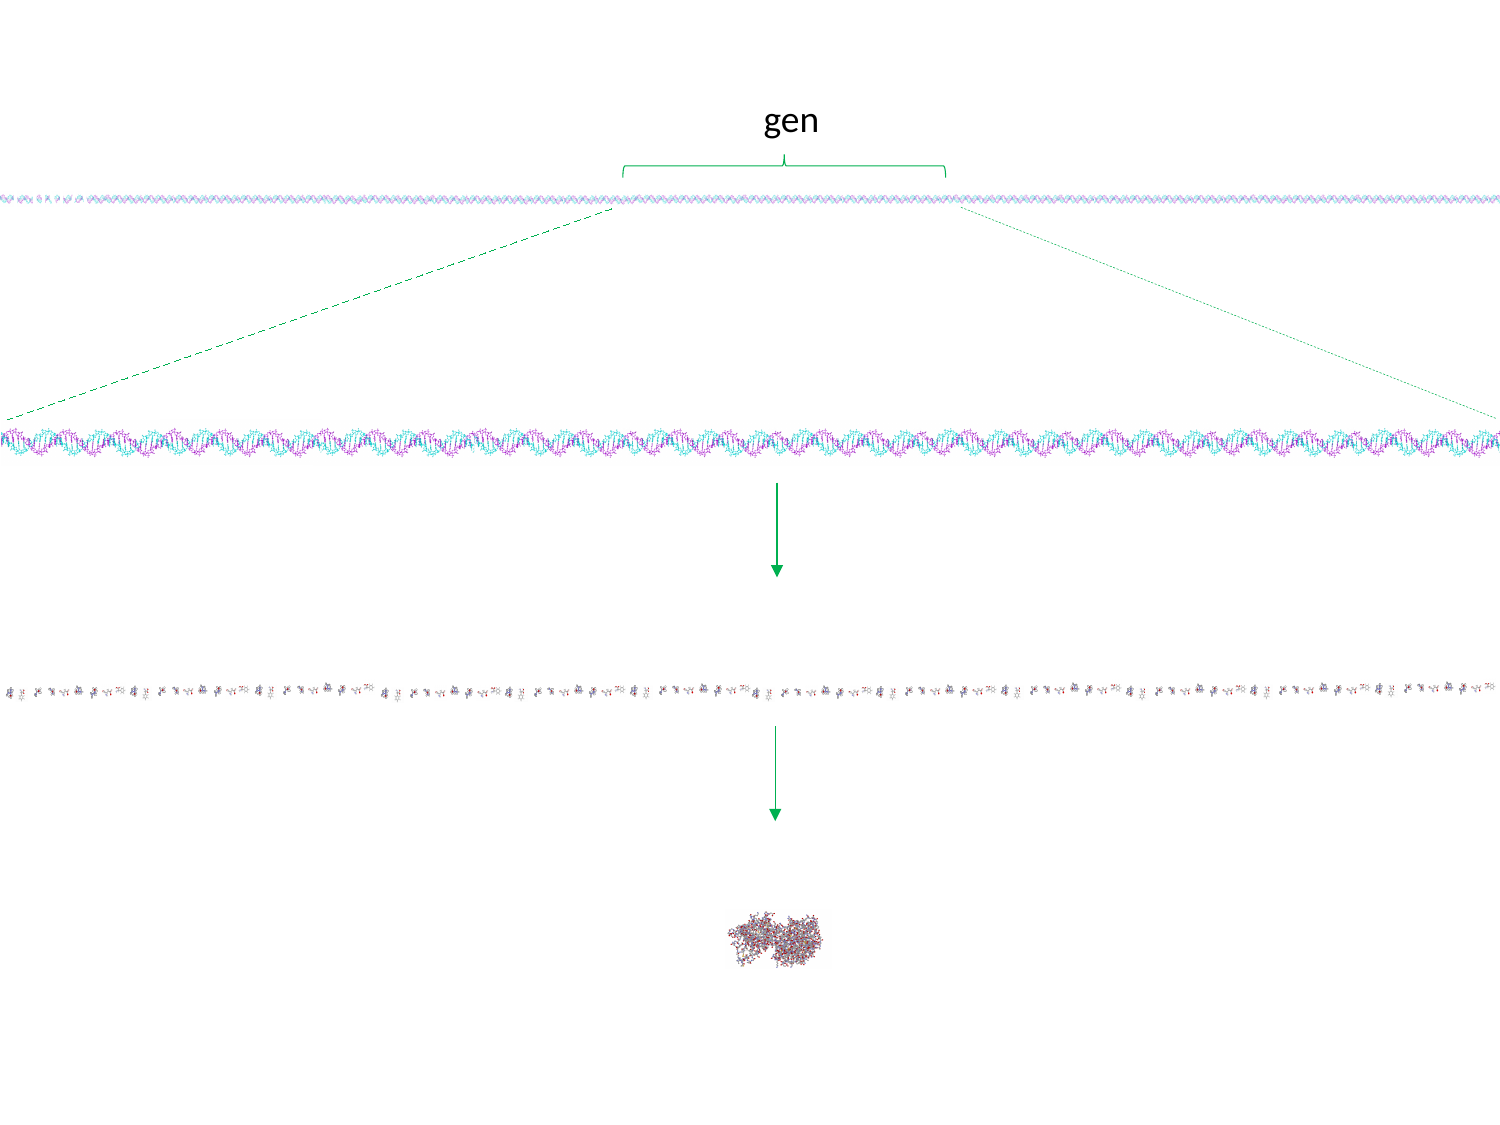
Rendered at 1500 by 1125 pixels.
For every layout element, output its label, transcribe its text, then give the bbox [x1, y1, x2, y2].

picture [197, 682, 209, 697]
picture [657, 683, 669, 698]
picture [296, 683, 306, 696]
picture [774, 191, 796, 207]
picture [917, 684, 927, 697]
picture [874, 684, 886, 700]
picture [1128, 191, 1410, 203]
picture [820, 683, 832, 698]
picture [156, 684, 168, 699]
picture [587, 685, 599, 700]
picture [18, 191, 41, 207]
picture [281, 683, 293, 698]
picture [1208, 684, 1220, 699]
picture [73, 683, 85, 698]
picture [793, 686, 803, 698]
picture [501, 191, 728, 207]
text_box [728, 0, 737, 1125]
picture [422, 686, 432, 699]
picture [308, 683, 320, 698]
picture [1261, 685, 1273, 700]
picture [1318, 680, 1330, 695]
picture [336, 683, 348, 698]
picture [698, 681, 710, 696]
picture [1028, 683, 1040, 698]
picture [449, 683, 461, 698]
picture [47, 685, 57, 698]
picture [1167, 684, 1177, 697]
picture [1, 420, 728, 466]
picture [351, 680, 375, 698]
picture [1346, 680, 1371, 698]
text_box [622, 165, 728, 178]
picture [102, 685, 114, 700]
picture [958, 684, 970, 700]
picture [1097, 683, 1109, 698]
picture [944, 682, 956, 697]
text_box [159, 31, 175, 367]
text_box gen [774, 88, 796, 148]
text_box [950, 203, 1498, 419]
picture [1222, 681, 1247, 699]
picture [1054, 683, 1067, 698]
picture [1291, 683, 1301, 696]
picture [1416, 681, 1426, 694]
picture [45, 191, 60, 207]
picture [546, 685, 556, 697]
picture [683, 683, 696, 698]
picture [1248, 683, 1260, 698]
picture [1303, 683, 1316, 698]
picture [1443, 679, 1455, 694]
text_box [774, 154, 796, 178]
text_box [1112, 31, 1128, 367]
picture [0, 191, 13, 207]
picture [226, 682, 250, 699]
picture [774, 420, 1500, 466]
picture [379, 686, 391, 701]
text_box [796, 31, 812, 367]
picture [1180, 684, 1192, 699]
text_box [762, 0, 774, 1125]
picture [1194, 681, 1206, 696]
picture [834, 686, 846, 701]
picture [1484, 679, 1496, 694]
picture [671, 683, 681, 696]
picture [1457, 681, 1469, 697]
picture [999, 683, 1024, 700]
picture [115, 683, 126, 698]
picture [532, 685, 544, 700]
picture [1069, 680, 1081, 695]
picture [573, 682, 585, 697]
picture [477, 683, 502, 701]
picture [503, 685, 528, 702]
picture [1332, 683, 1344, 698]
picture [1428, 681, 1441, 696]
picture [1426, 191, 1500, 207]
picture [1153, 684, 1165, 699]
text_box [3, 208, 612, 421]
picture [1402, 681, 1414, 696]
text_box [1410, 31, 1426, 367]
picture [774, 909, 832, 969]
picture [1124, 684, 1149, 701]
picture [887, 687, 899, 701]
picture [128, 684, 152, 701]
picture [972, 682, 997, 699]
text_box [737, 0, 762, 1125]
picture [32, 685, 44, 700]
picture [712, 683, 724, 699]
picture [64, 191, 159, 207]
picture [463, 686, 475, 701]
picture [183, 684, 195, 699]
picture [601, 682, 626, 700]
picture [171, 684, 181, 697]
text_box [485, 32, 501, 367]
picture [848, 683, 873, 700]
picture [1277, 683, 1289, 698]
picture [779, 686, 791, 700]
picture [4, 685, 28, 702]
picture [88, 685, 100, 701]
picture [1083, 683, 1095, 698]
picture [903, 684, 915, 699]
picture [812, 191, 1112, 207]
picture [1471, 681, 1483, 696]
picture [1042, 683, 1052, 696]
picture [559, 685, 571, 700]
picture [1110, 680, 1122, 696]
picture [212, 684, 224, 699]
picture [175, 191, 485, 207]
picture [59, 685, 71, 700]
picture [435, 686, 447, 701]
picture [392, 688, 404, 703]
picture [408, 686, 420, 701]
picture [930, 684, 942, 699]
picture [806, 686, 818, 700]
text_box [812, 165, 947, 178]
text_box gen [812, 88, 835, 148]
picture [1373, 681, 1398, 698]
picture [628, 683, 653, 700]
picture [322, 680, 334, 695]
picture [253, 683, 277, 700]
